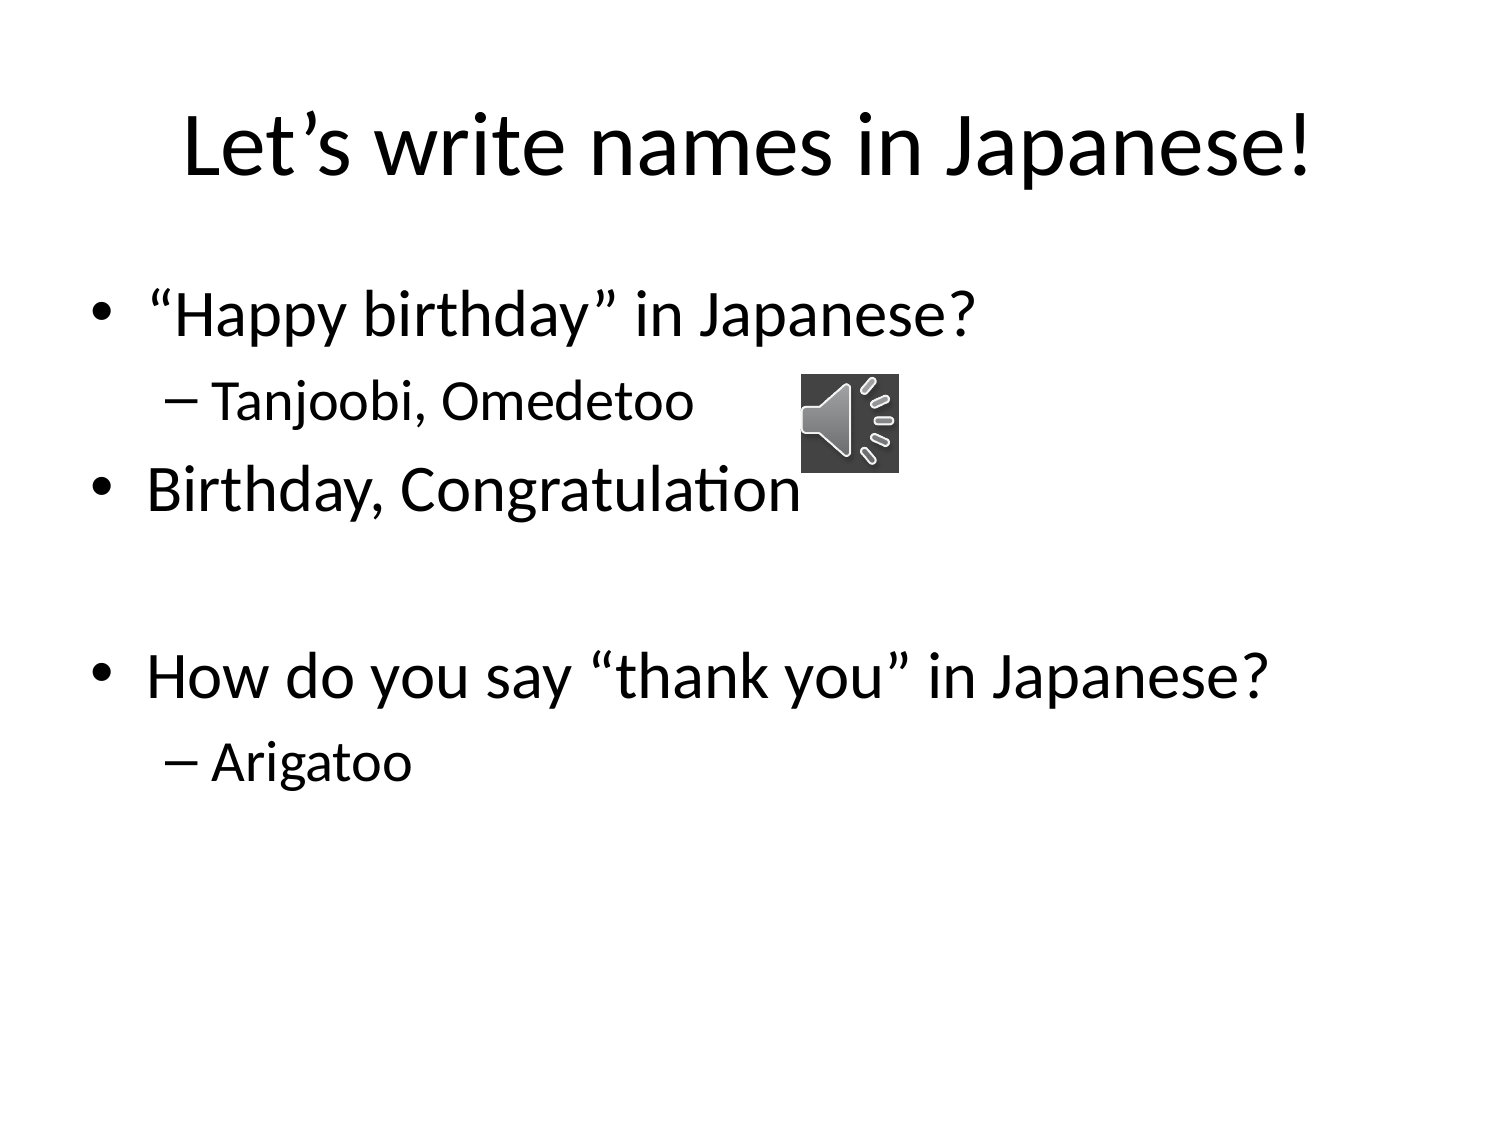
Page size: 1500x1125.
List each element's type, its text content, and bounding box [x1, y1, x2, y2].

title Let’s write names in Japanese! [75, 45, 1425, 233]
list “Happy birthday” in Japanese? Tanjoobi, Omedetoo Birthday, Congratulation How do you say “thank you” in Japanese? Arigatoo [75, 262, 1425, 1005]
picture [799, 373, 901, 474]
